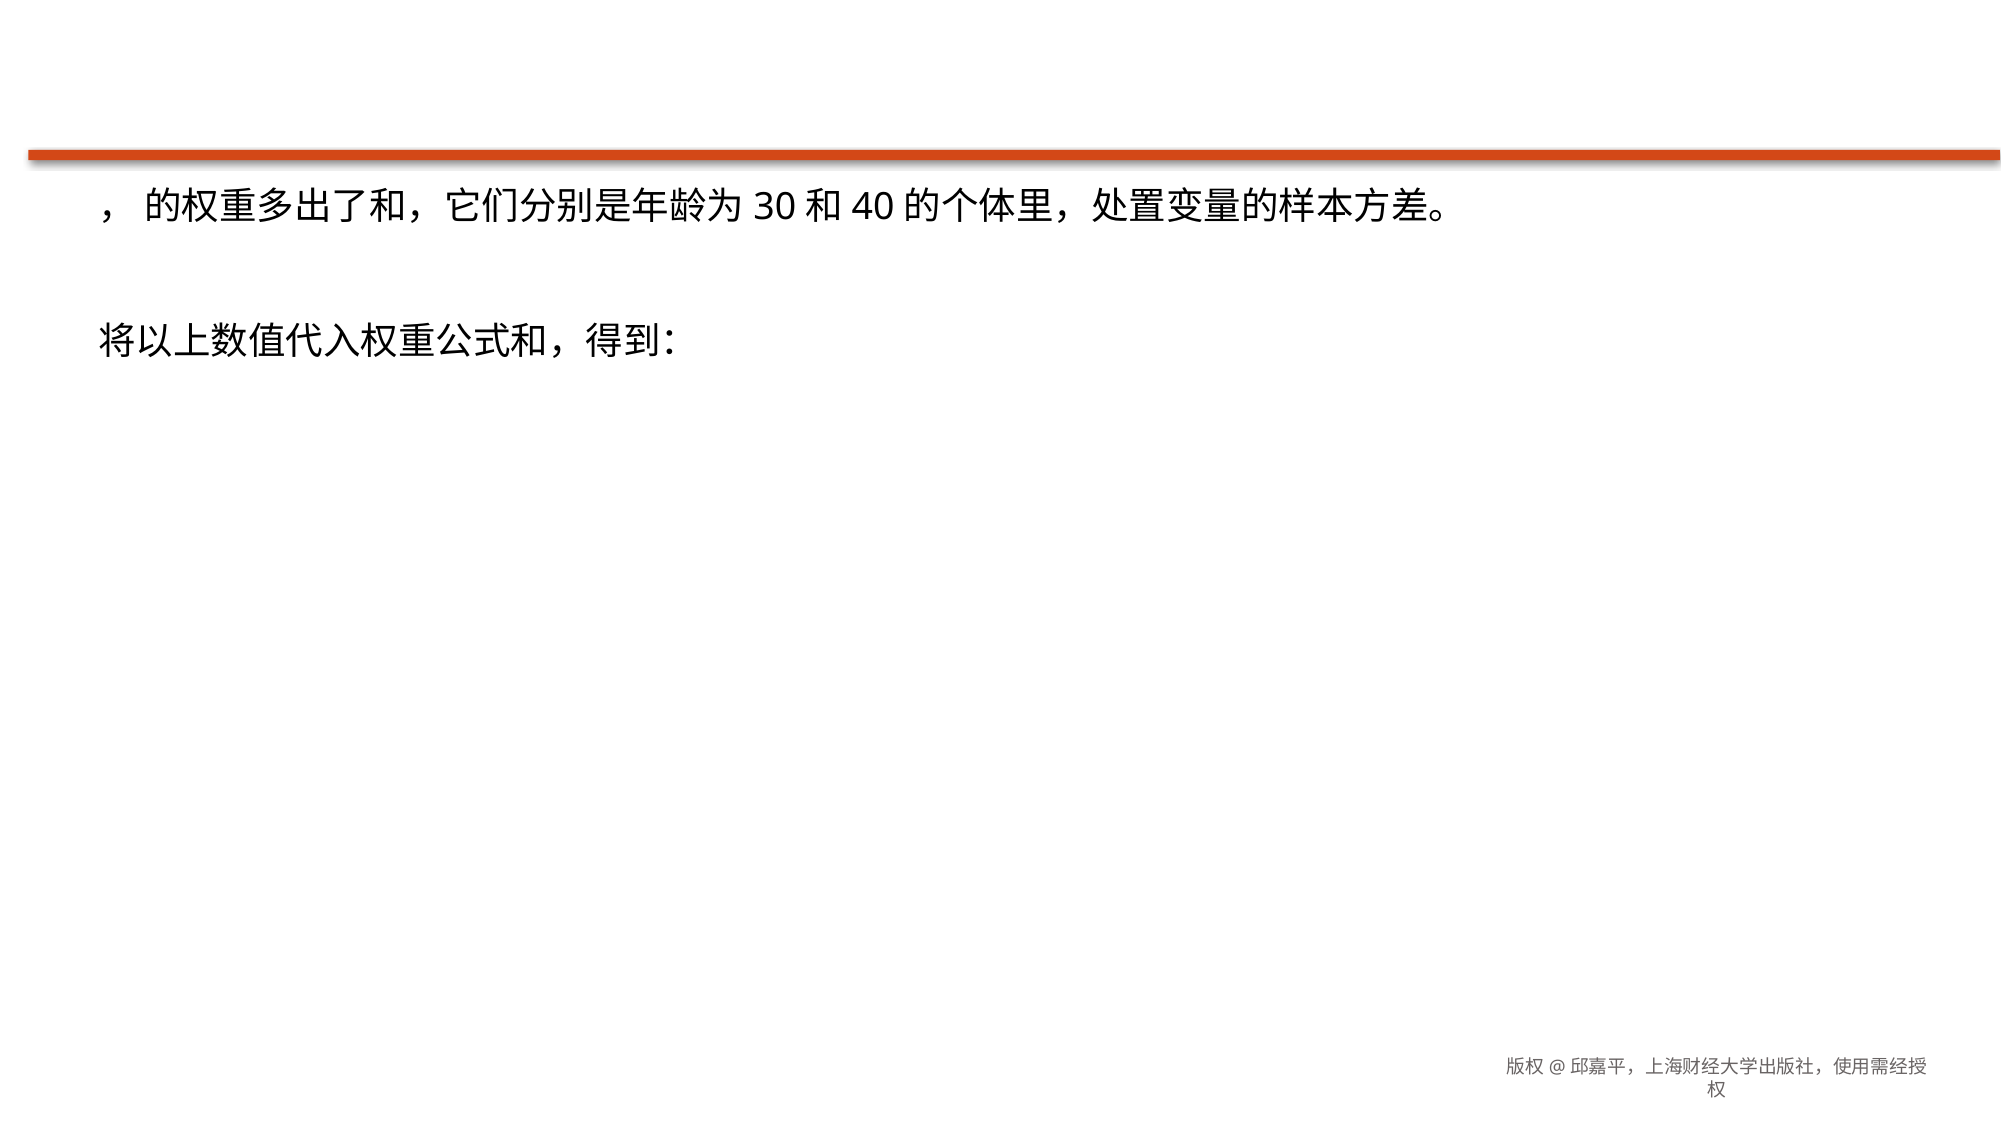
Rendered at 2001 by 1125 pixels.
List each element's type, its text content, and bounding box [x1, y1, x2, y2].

footer 版权@邱嘉平，上海财经大学出版社，使用需经授权 [1483, 1046, 1950, 1109]
